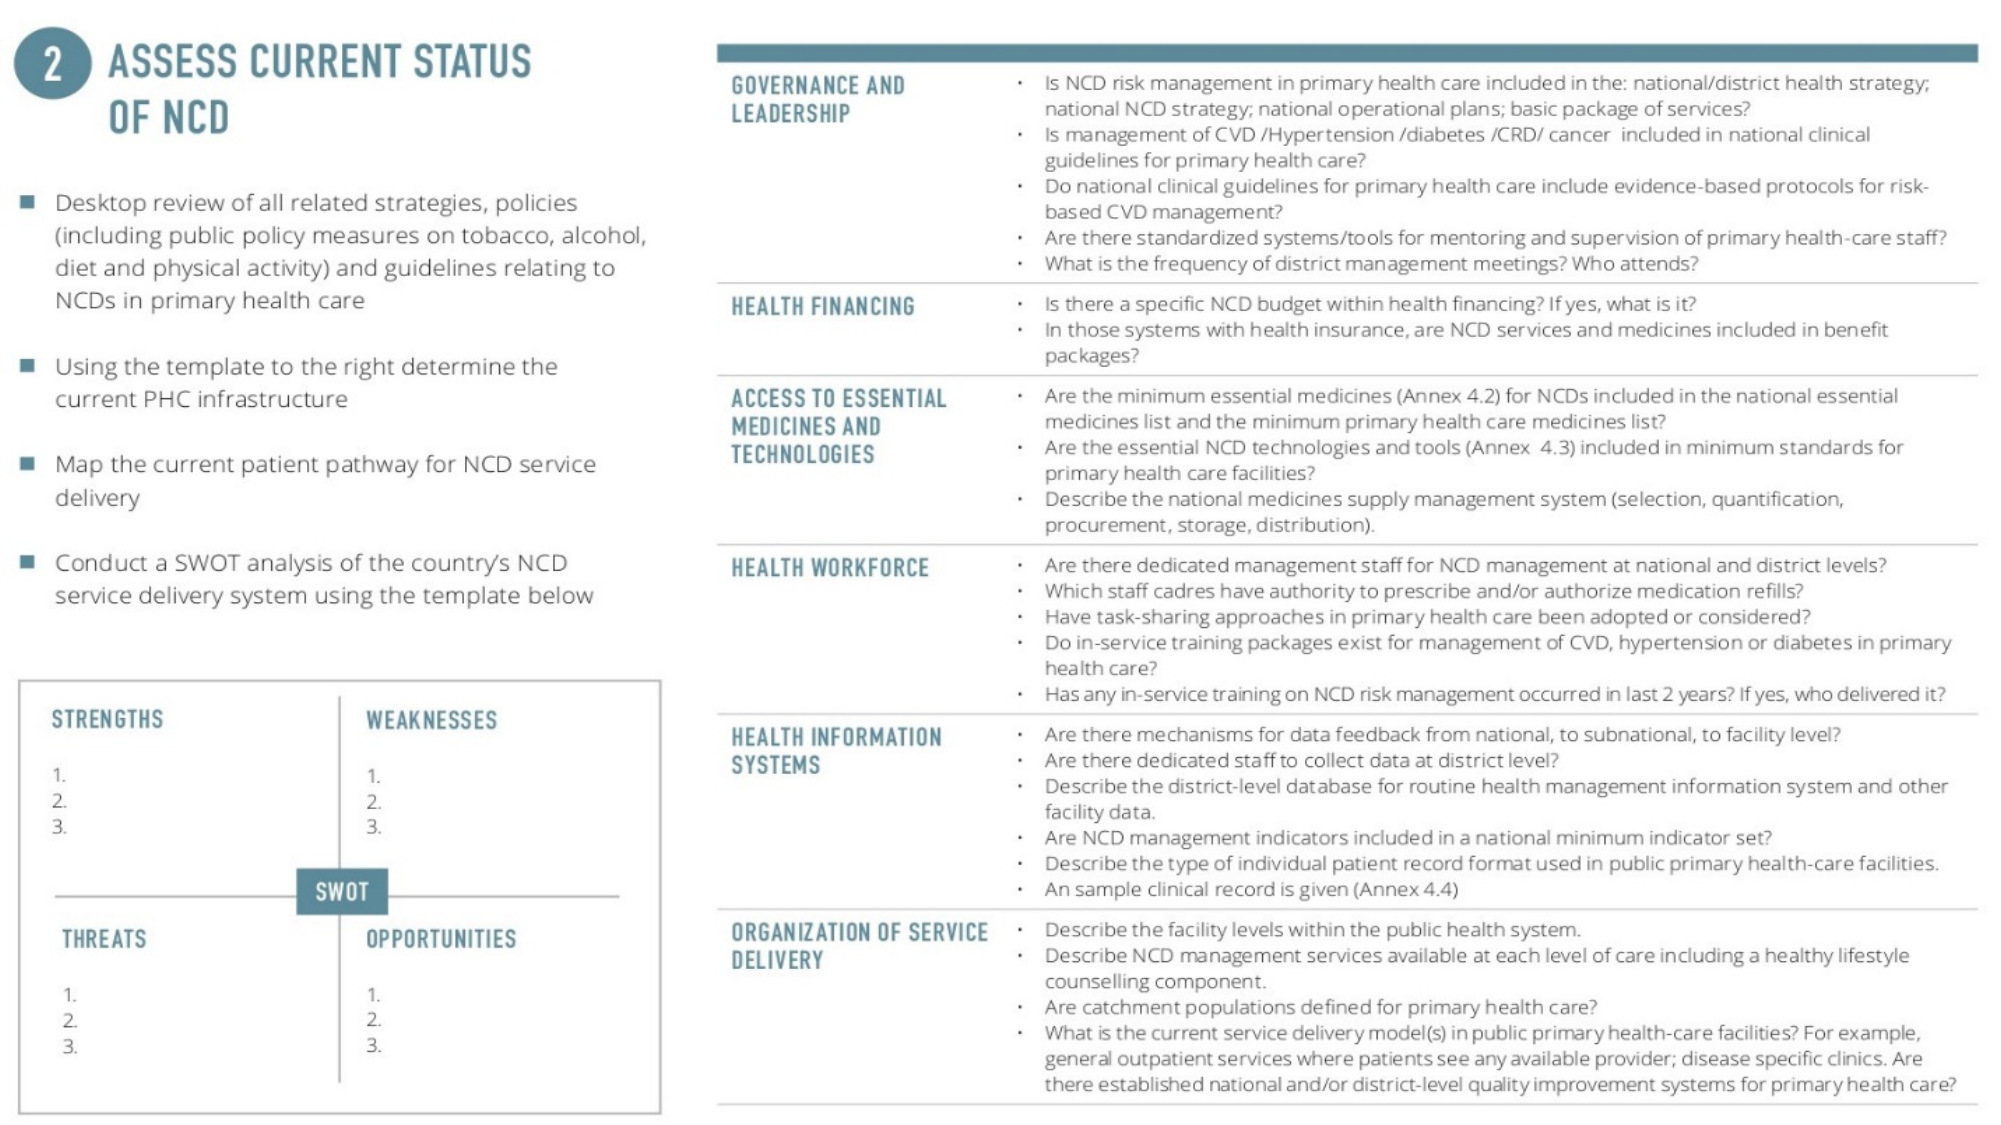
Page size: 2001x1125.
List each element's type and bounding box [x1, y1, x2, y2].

list [0, 0, 2000, 1125]
